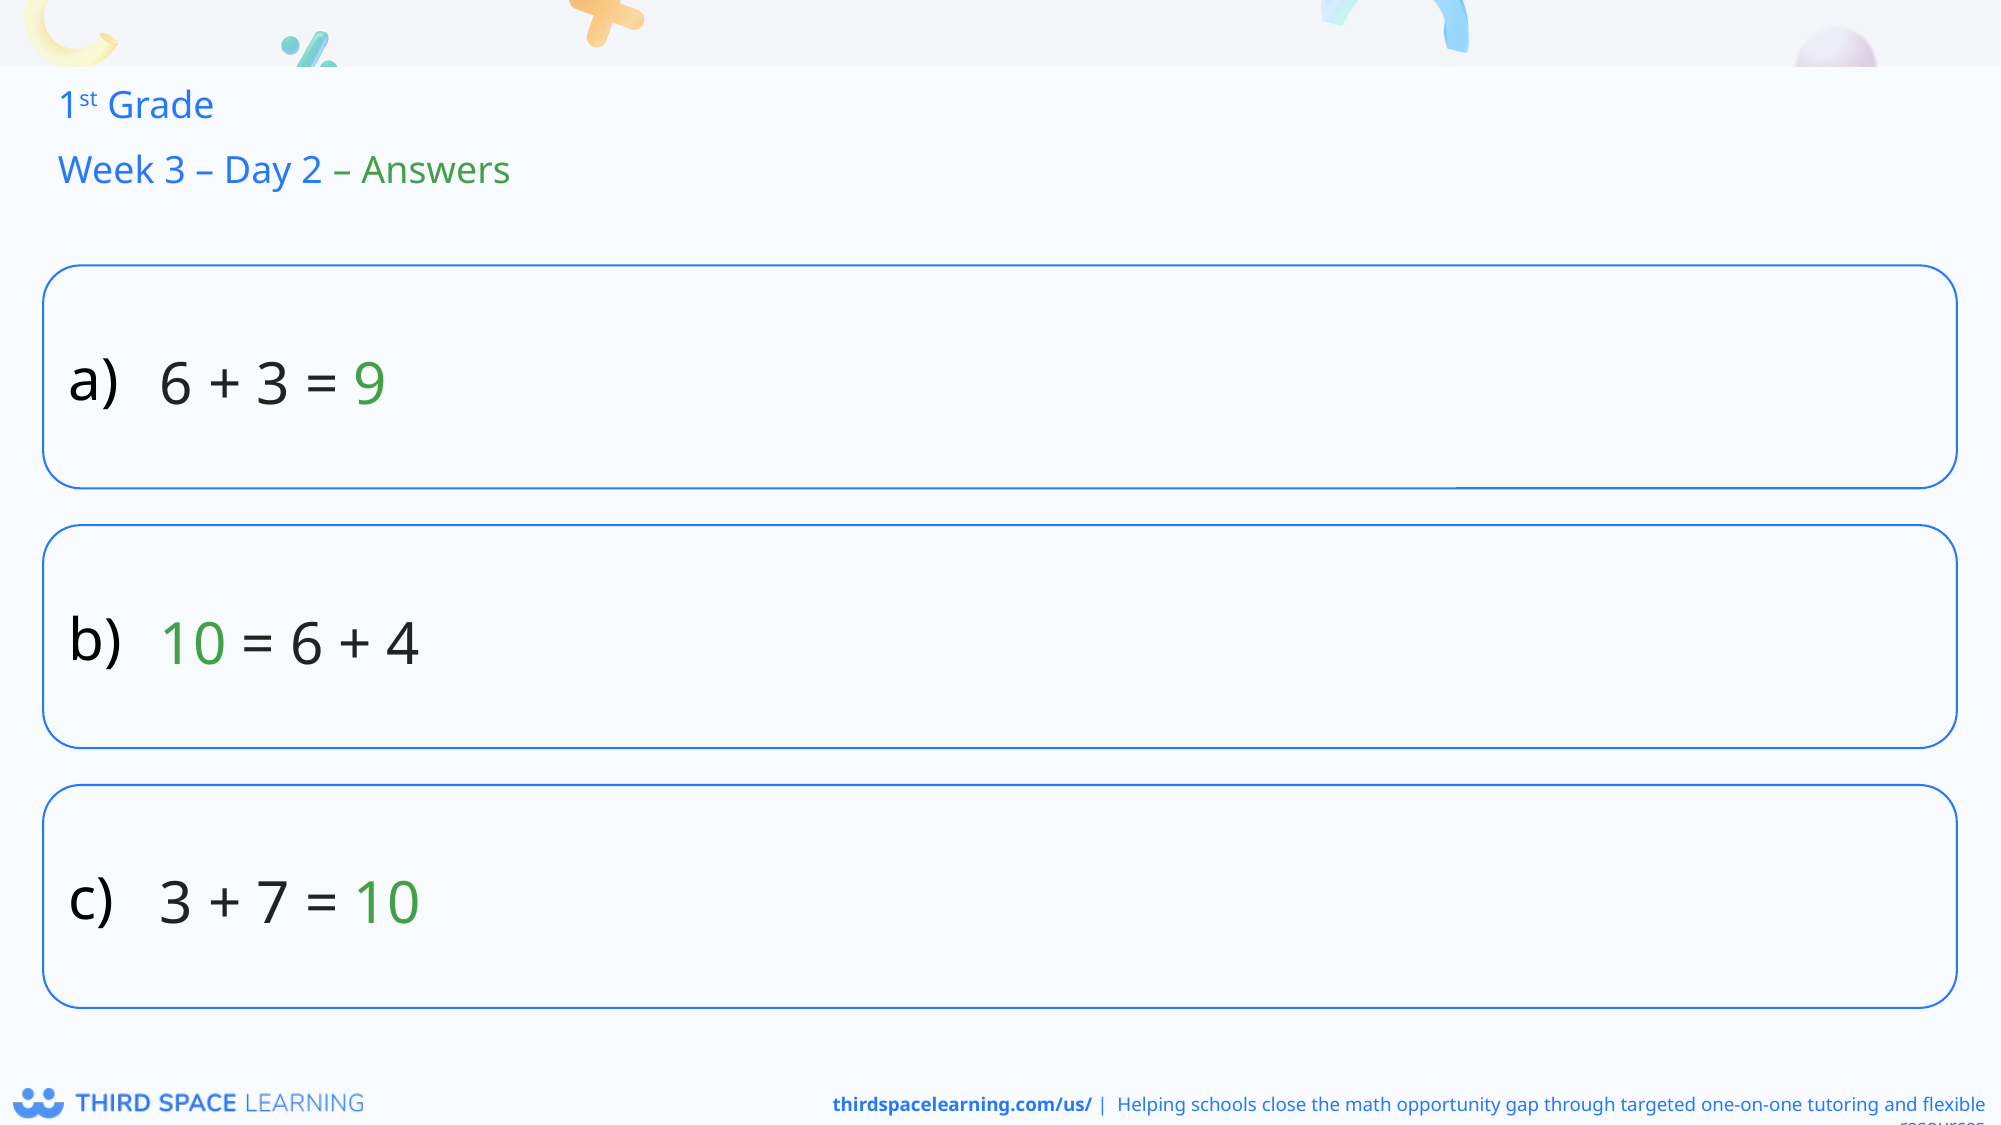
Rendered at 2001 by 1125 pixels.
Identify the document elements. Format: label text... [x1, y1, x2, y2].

picture [13, 1088, 365, 1119]
list 10 = 6 + 4 [144, 548, 1922, 734]
list 3 + 7 = 10 [144, 807, 1922, 994]
list 6 + 3 = 9 [144, 288, 1922, 474]
text_box 1st Grade Week 3 – Day 2 – Answers [43, 73, 705, 212]
picture [0, 0, 2000, 67]
